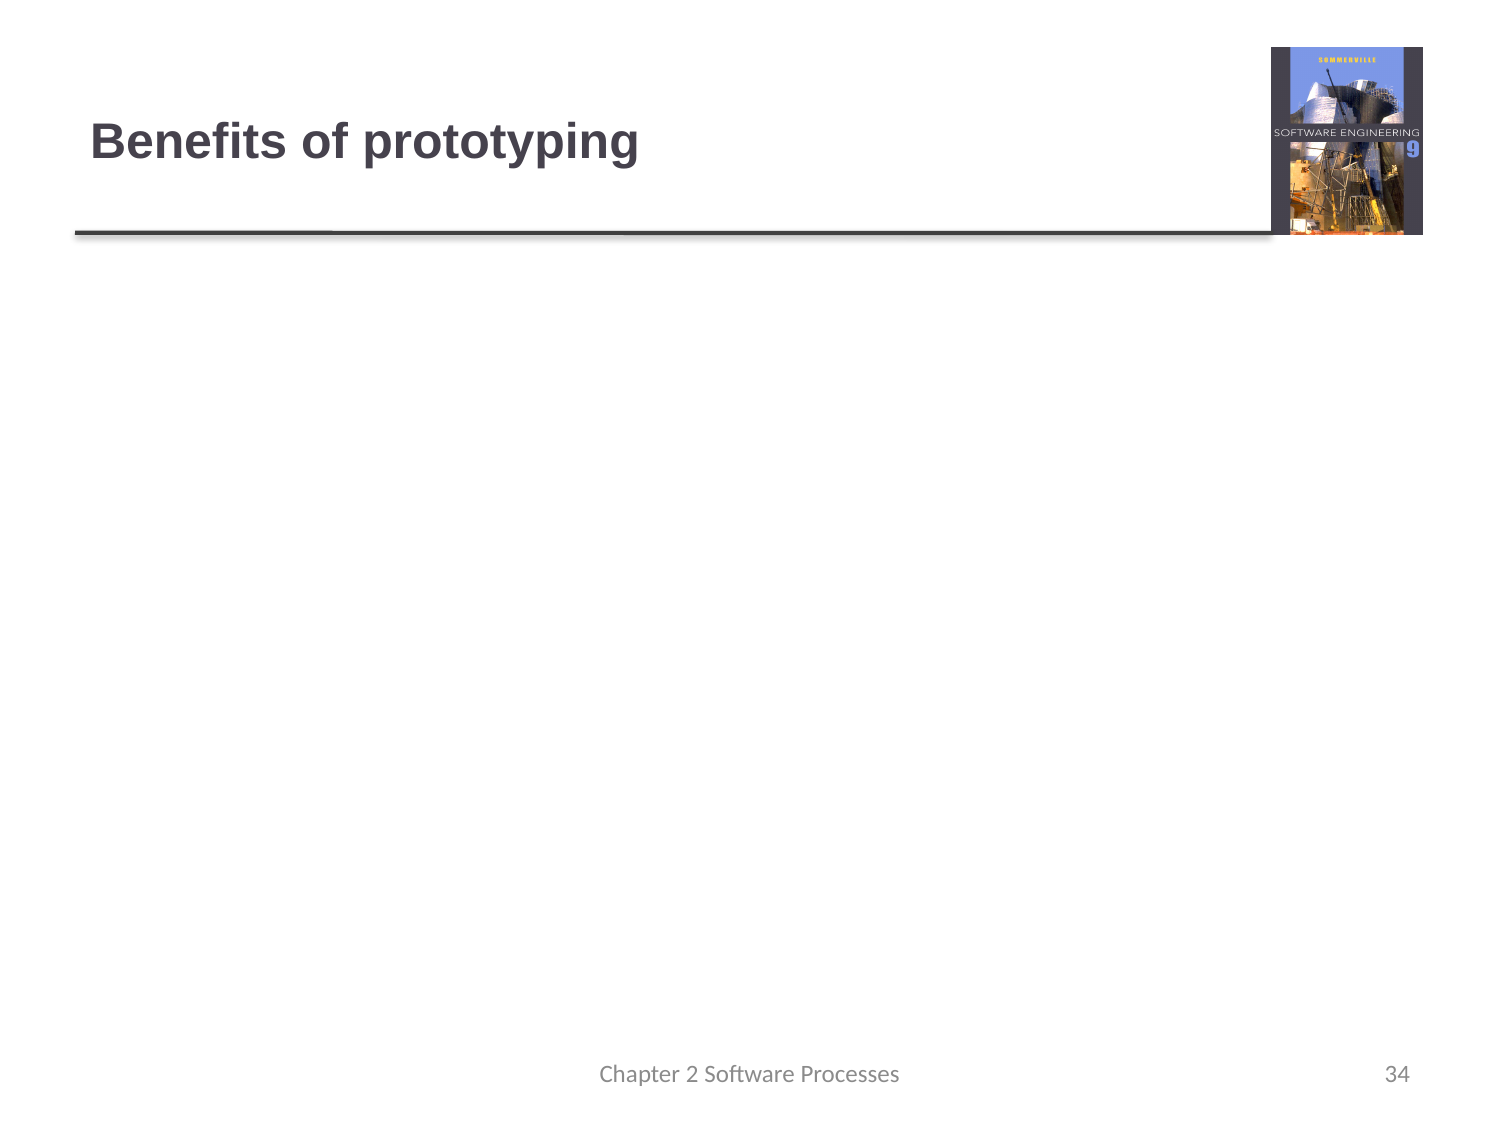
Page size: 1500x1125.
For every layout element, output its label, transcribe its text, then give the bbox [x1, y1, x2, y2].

title Benefits of prototyping [74, 44, 1272, 233]
picture [1272, 47, 1423, 235]
footer Chapter 2 Software Processes [512, 1042, 988, 1103]
slide_number 34 [1074, 1042, 1425, 1103]
